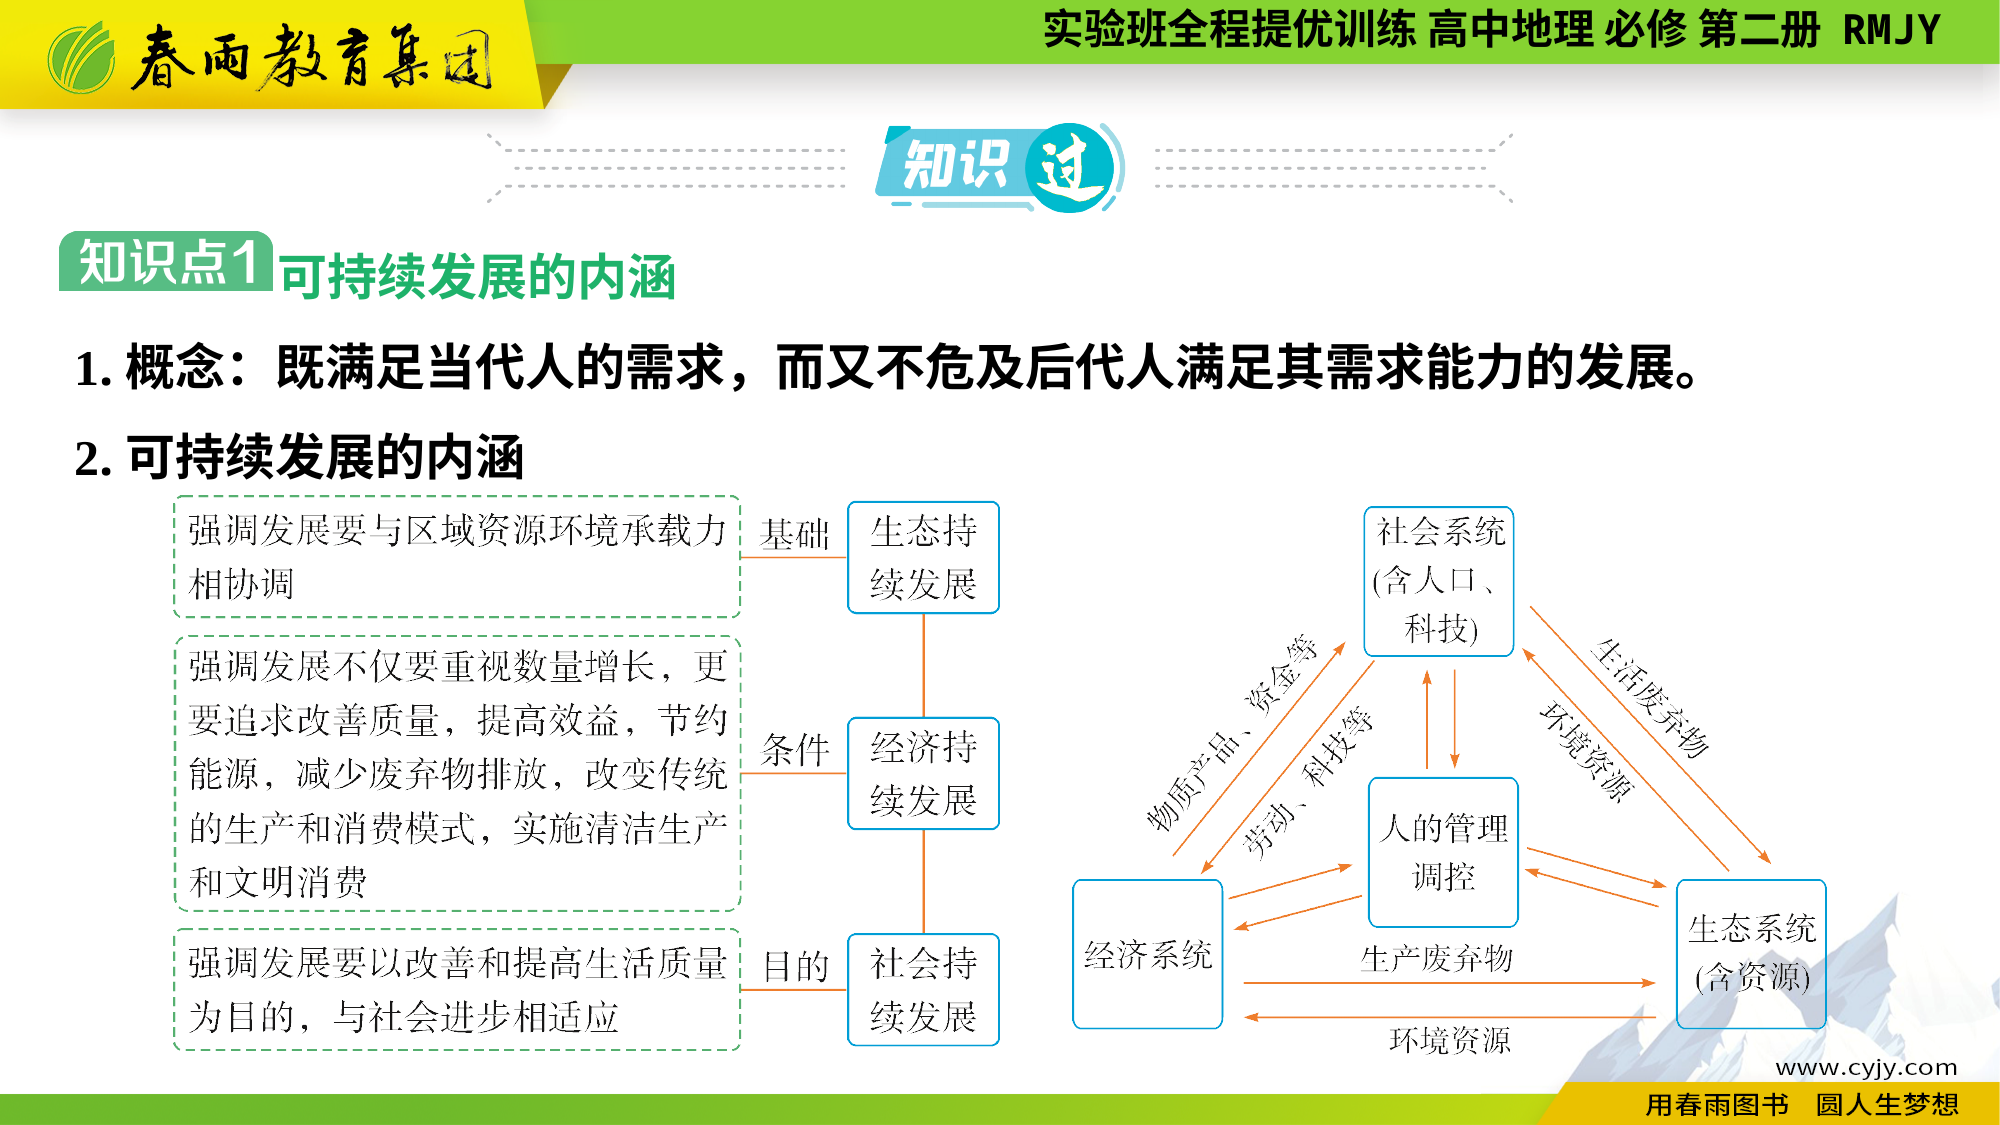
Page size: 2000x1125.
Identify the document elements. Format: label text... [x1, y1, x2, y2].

list 可持续发展的内涵 1.概念：既满足当代人的需求，而又不危及后代人满足其需求能力的发展。 2.可持续发展的内涵 [59, 208, 1944, 496]
picture [0, 0, 2000, 1125]
